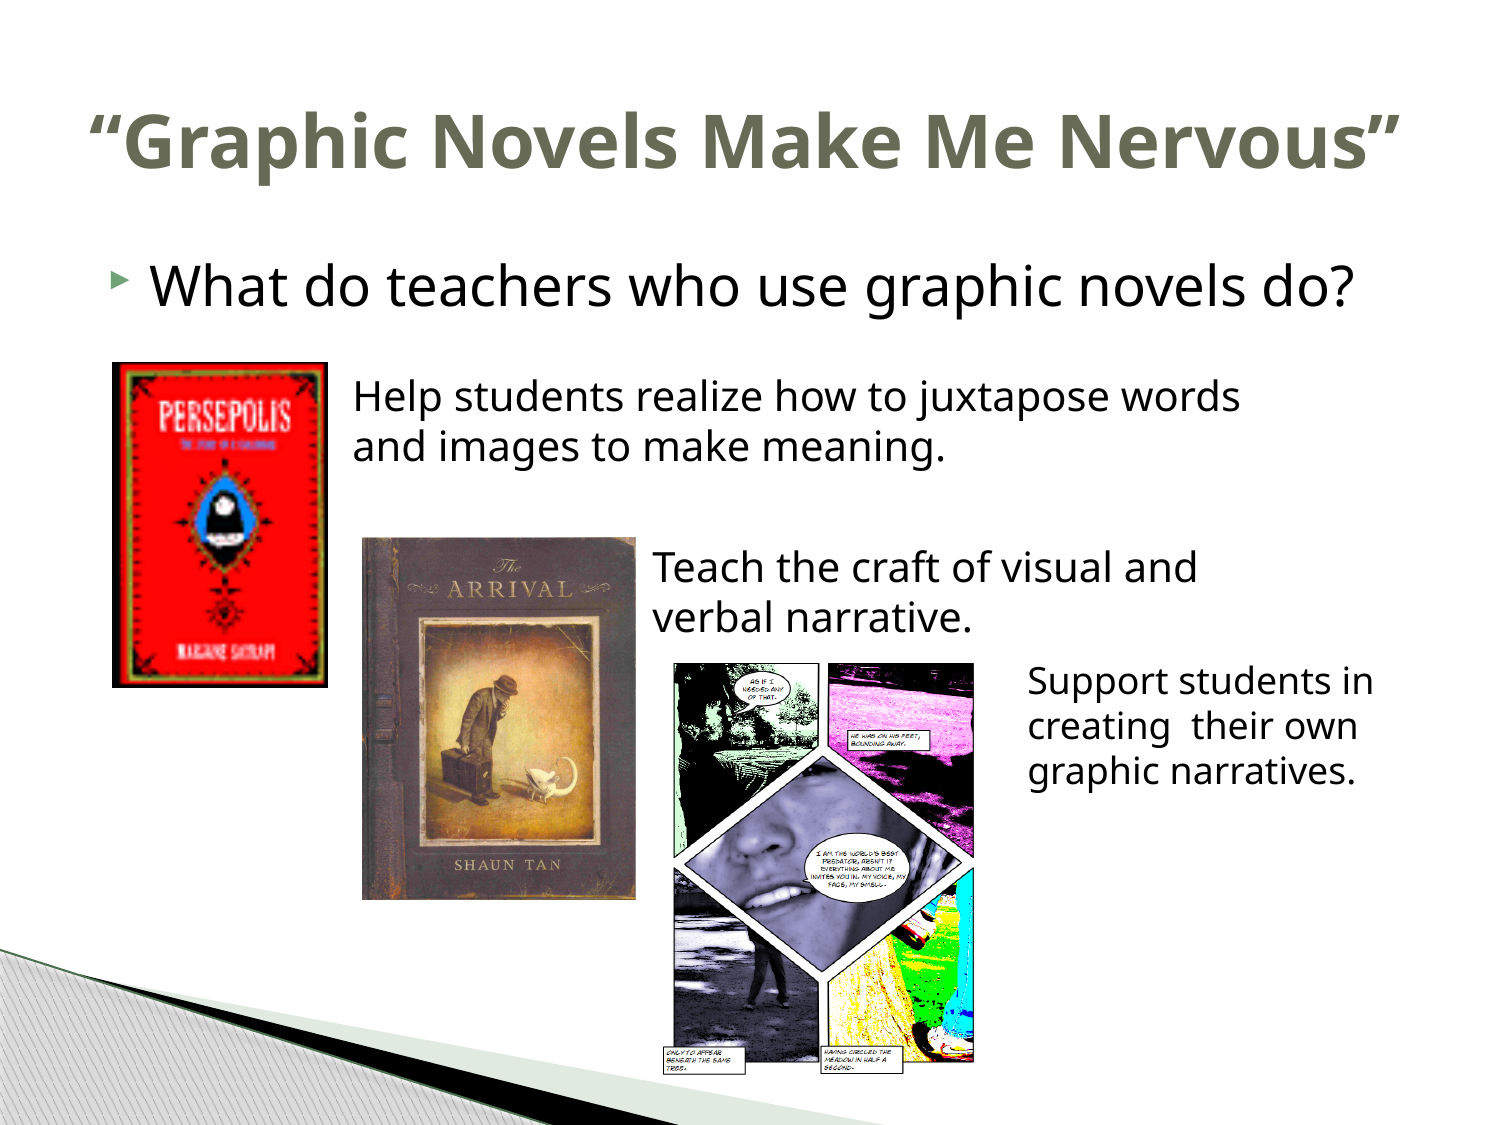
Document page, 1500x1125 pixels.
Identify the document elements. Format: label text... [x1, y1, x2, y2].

picture [362, 537, 637, 901]
text_box Support students in creating their own graphic narratives. [1012, 649, 1475, 800]
picture [662, 662, 974, 1076]
title “Graphic Novels Make Me Nervous” [75, 45, 1425, 233]
picture [112, 362, 328, 688]
text_box Help students realize how to juxtapose words and images to make meaning. [337, 362, 1338, 538]
list What do teachers who use graphic novels do? [75, 243, 1425, 363]
text_box Teach the craft of visual and verbal narrative. [637, 533, 1250, 699]
